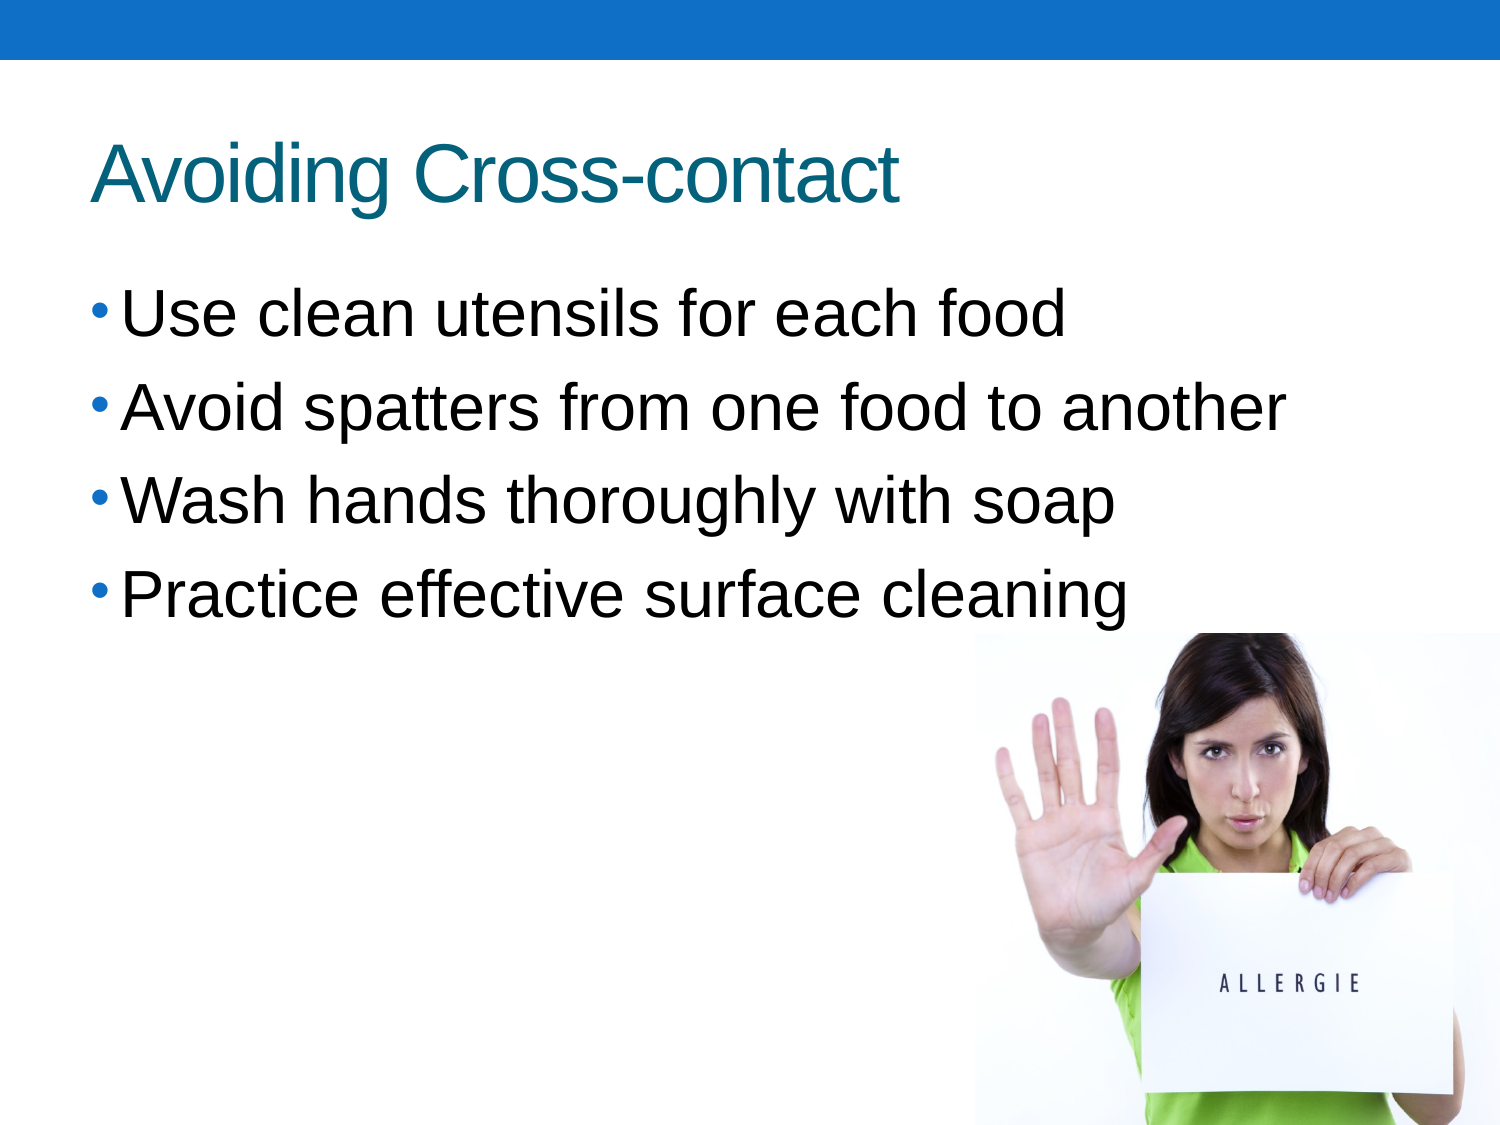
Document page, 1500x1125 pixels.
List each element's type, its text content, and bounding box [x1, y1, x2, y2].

title Avoiding Cross-contact [75, 87, 1425, 250]
picture [974, 633, 1500, 1125]
list Use clean utensils for each food Avoid spatters from one food to another Wash hands thoroughly with soap Practice effective surface cleaning [75, 262, 1425, 1063]
